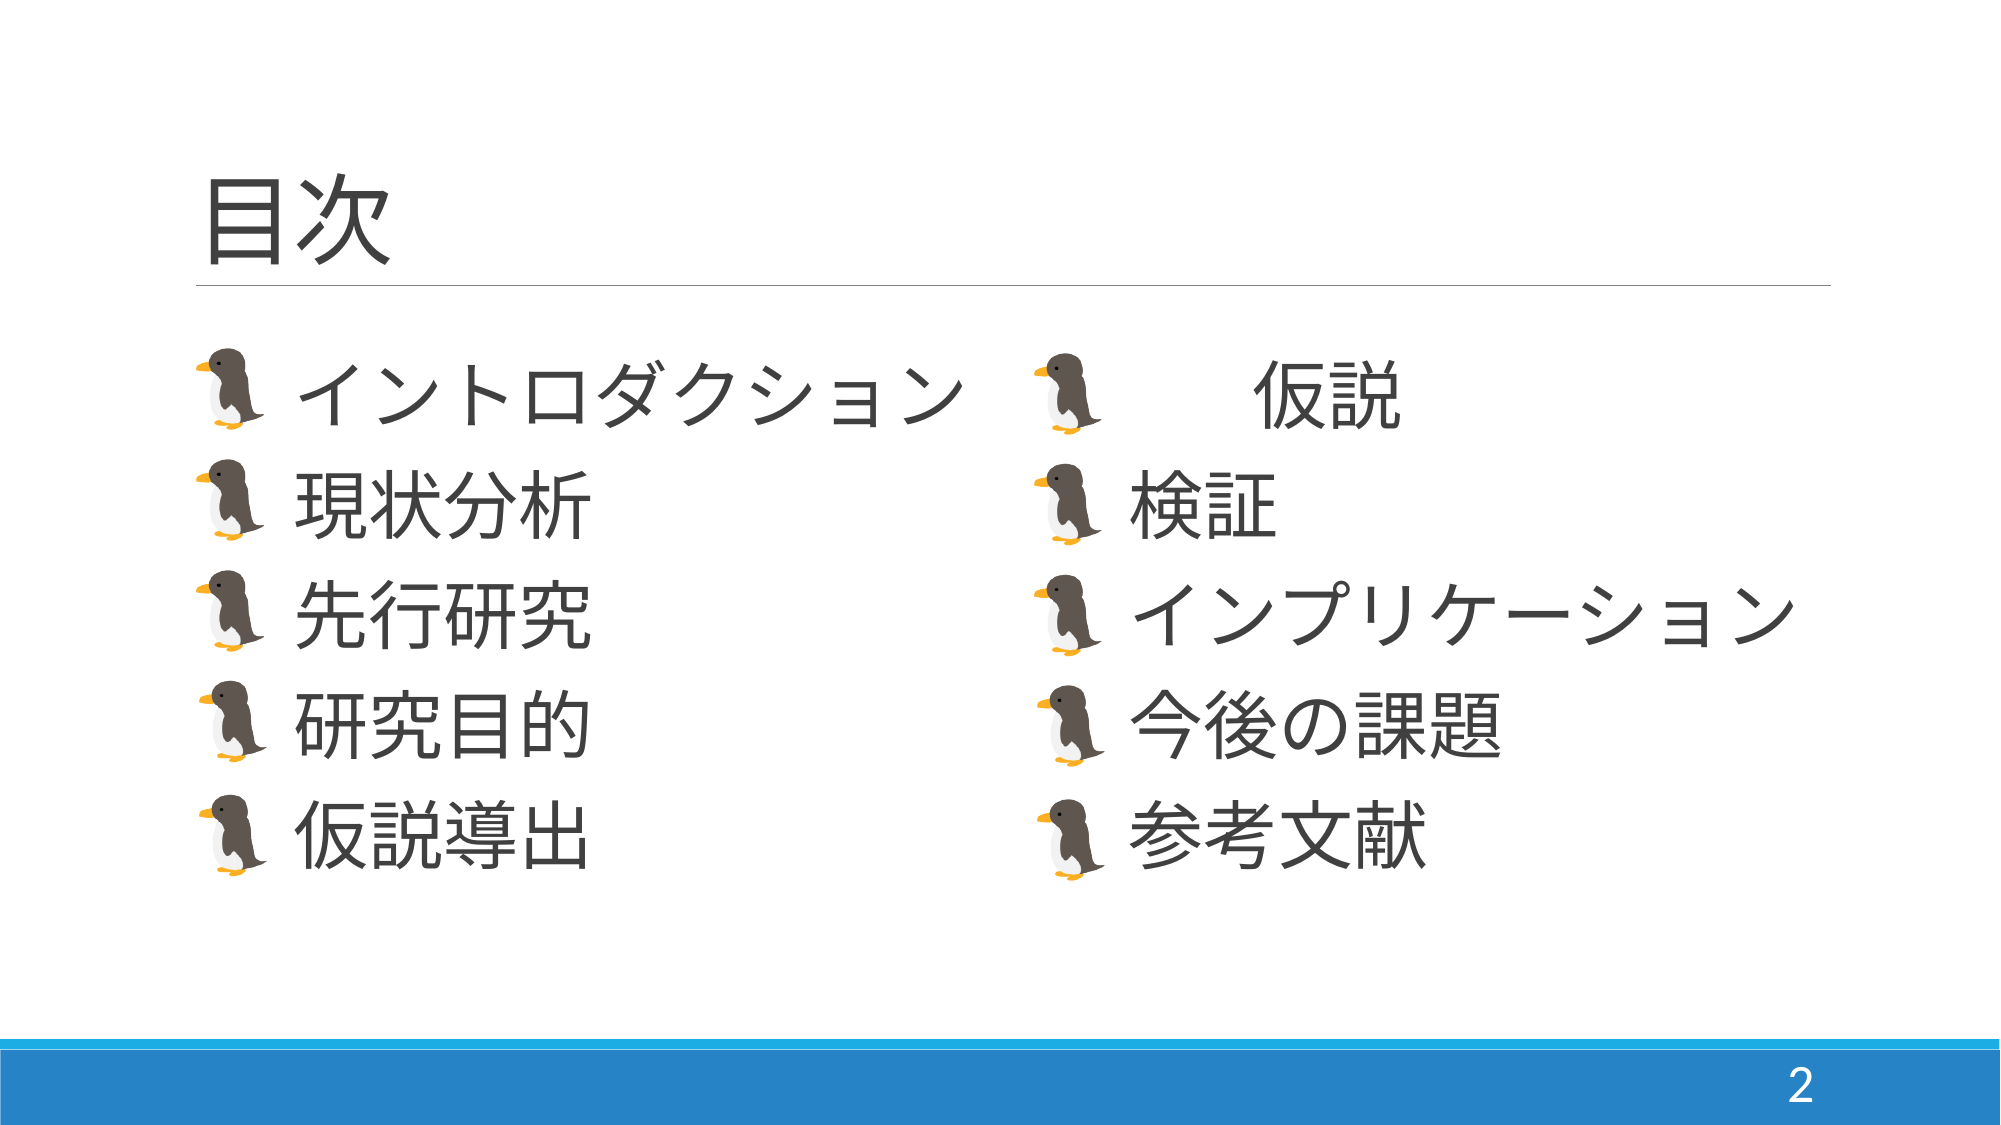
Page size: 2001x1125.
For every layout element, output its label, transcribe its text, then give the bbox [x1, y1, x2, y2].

slide_number 2 [1565, 1036, 1830, 1125]
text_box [167, 328, 295, 893]
list イントロダクション 仮説 現状分析 検証 先行研究 インプリケーション 研究目的 今後の課題 仮説導出 参考文献 [158, 285, 1809, 945]
title 目次 [180, 47, 1830, 285]
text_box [1004, 333, 1133, 898]
